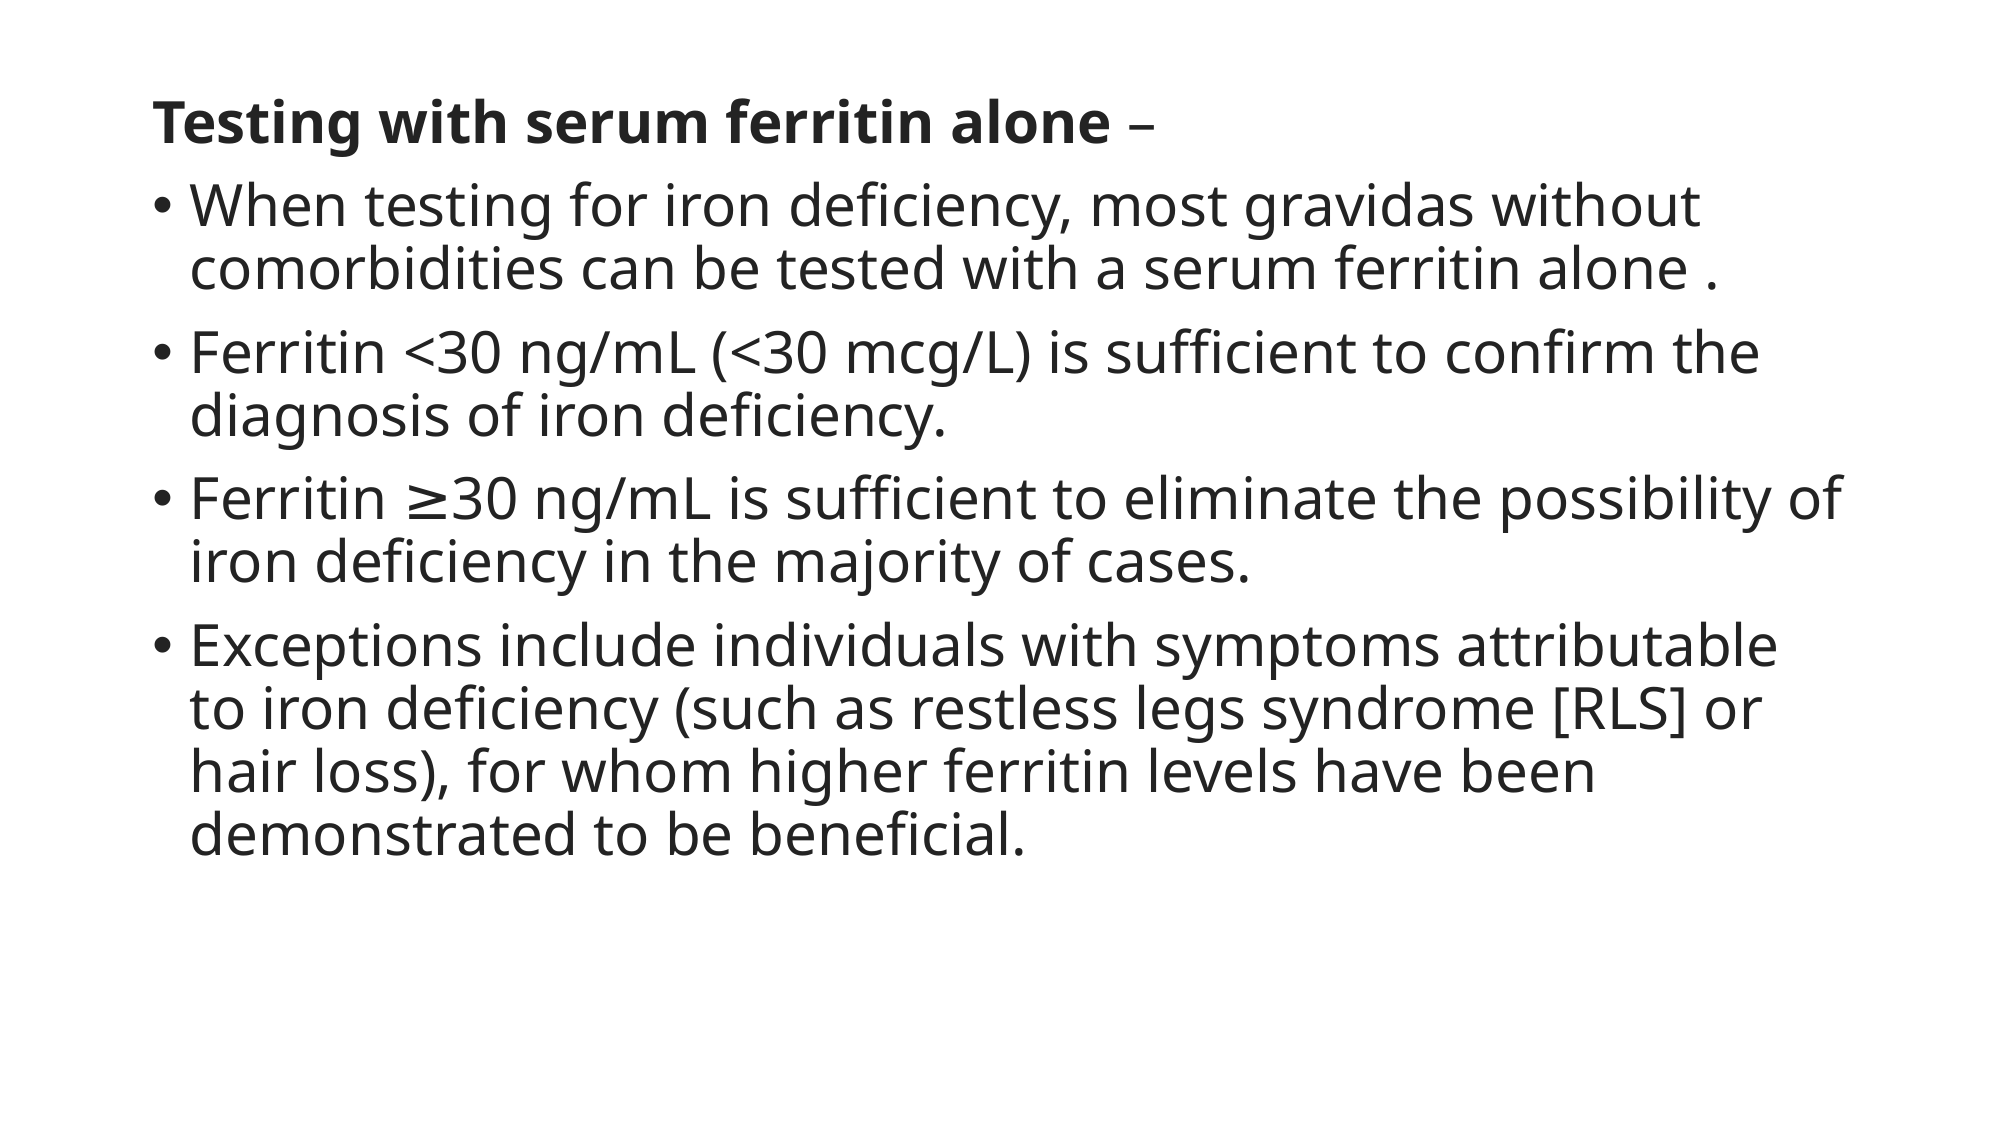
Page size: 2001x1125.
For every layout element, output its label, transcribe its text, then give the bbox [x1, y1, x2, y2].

list Testing with serum ferritin alone – When testing for iron deficiency, most gravidas without comorbidities can be tested with a serum ferritin alone . Ferritin <30 ng/mL (<30 mcg/L) is sufficient to confirm the diagnosis of iron deficiency. Ferritin ≥30 ng/mL is sufficient to eliminate the possibility of iron deficiency in the majority of cases. Exceptions include individuals with symptoms attributable to iron deficiency (such as restless legs syndrome [RLS] or hair loss), for whom higher ferritin levels have been demonstrated to be beneficial. [137, 85, 1863, 1014]
